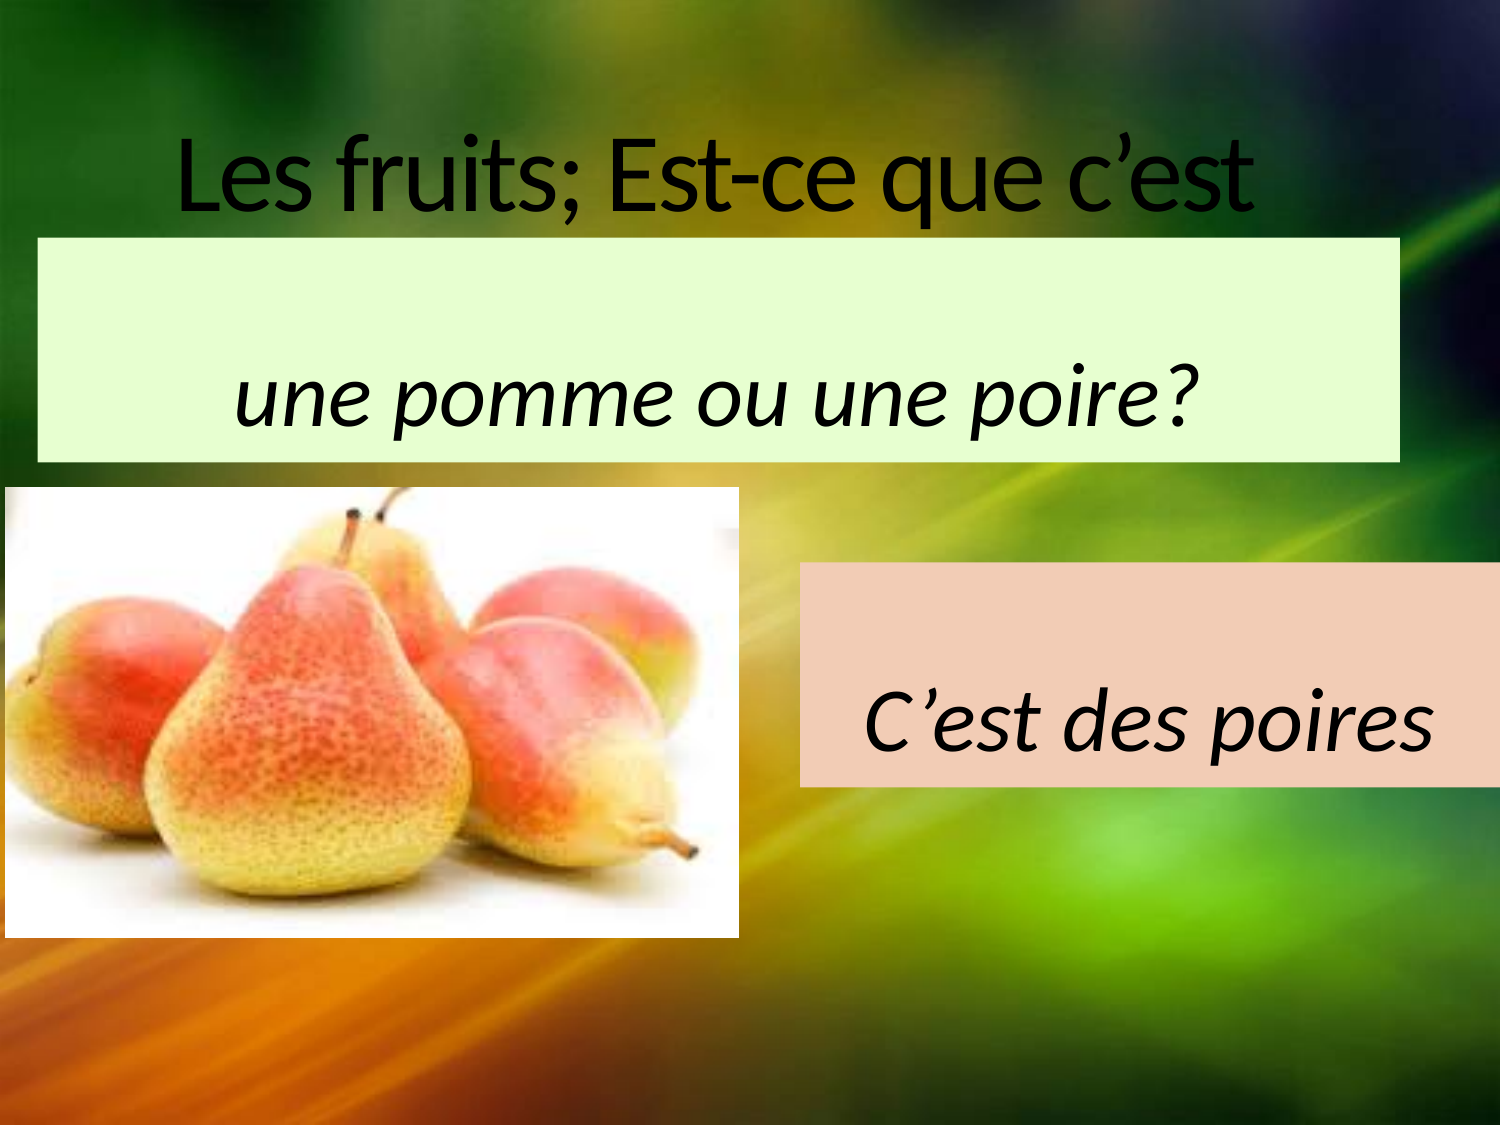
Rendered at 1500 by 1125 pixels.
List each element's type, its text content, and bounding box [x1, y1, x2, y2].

title Les fruits; Est-ce que c’est [174, 50, 1331, 237]
picture [0, 0, 1500, 1125]
subtitle une pomme ou une poire? [37, 237, 1400, 463]
text_box C’est des poires [800, 562, 1500, 788]
